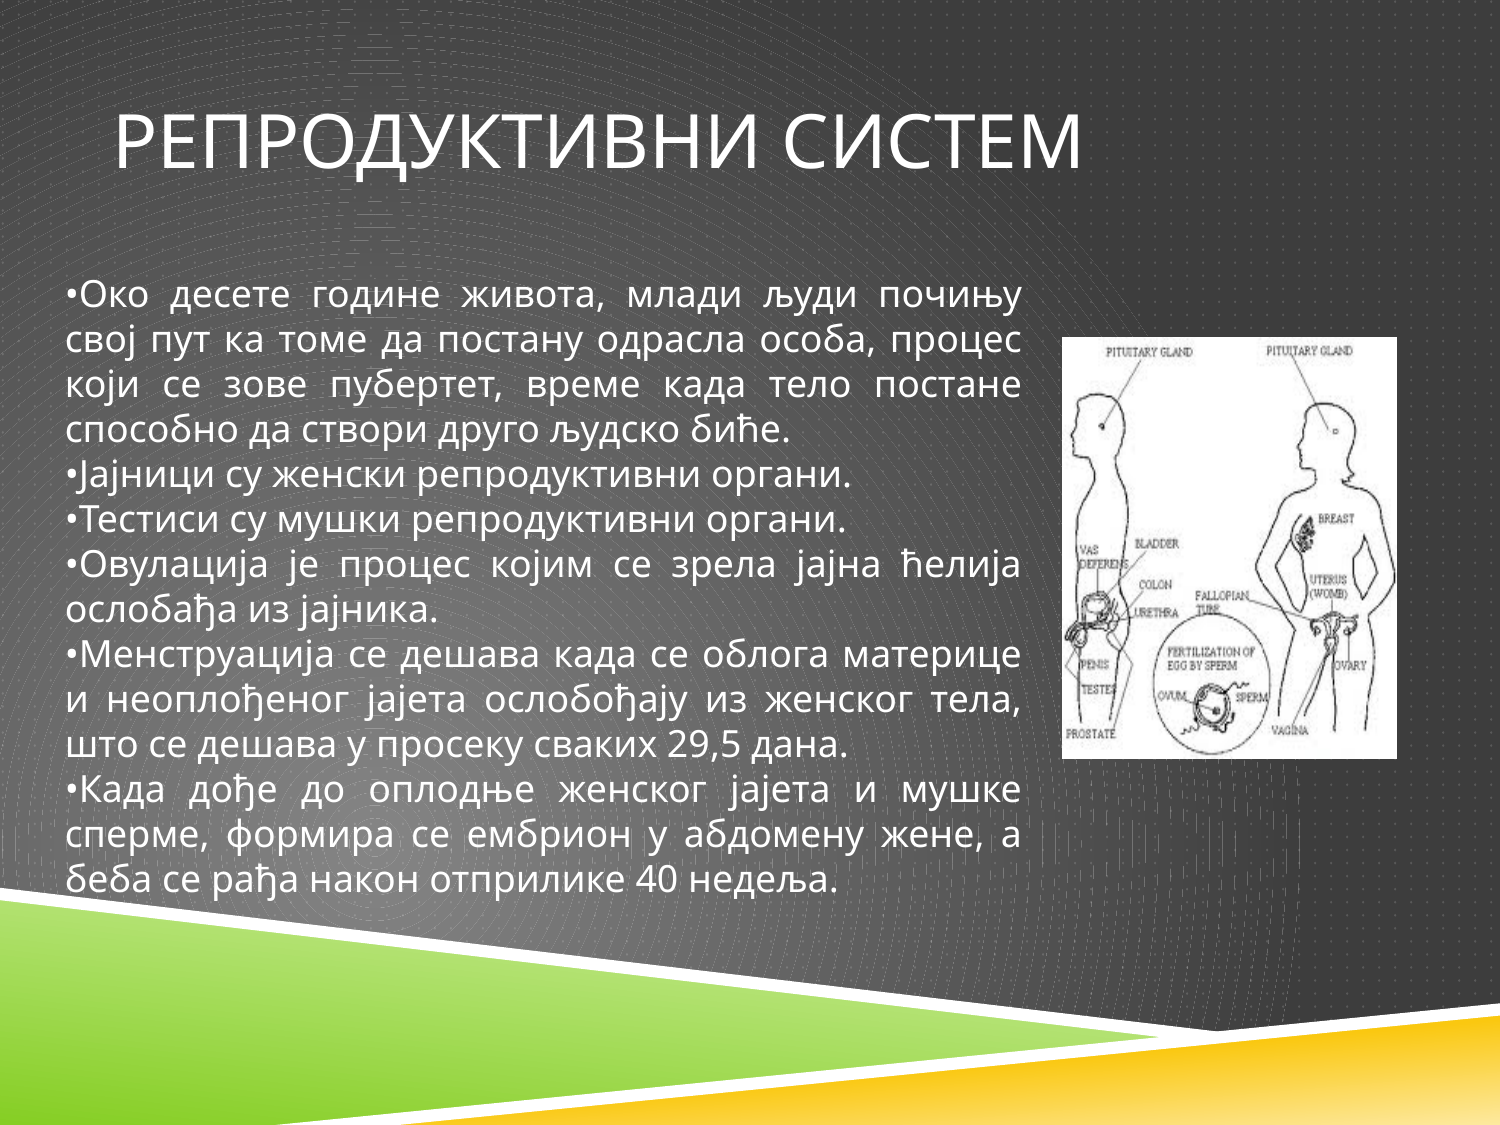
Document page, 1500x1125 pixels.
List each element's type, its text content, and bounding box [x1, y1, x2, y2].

text_box •Око десете године живота, млади људи почињу свој пут ка томе да постану одрасла особа, процес који се зове пубертет, време када тело постане способно да створи друго људско биће. •Јајници су женски репродуктивни органи. •Тестиси су мушки репродуктивни органи. •Овулација је процес којим се зрела јајна ћелија ослобађа из јајника. •Менструација се дешава када се облога материце и неоплођеног јајета ослобођају из женског тела, што се дешава у просеку сваких 29,5 дана. •Када дође до оплодње женског јајета и мушке сперме, формира се ембрион у абдомену жене, а беба се рађа након отприлике 40 недеља. [49, 262, 1038, 908]
title Репродуктивни систем [112, 45, 1388, 233]
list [1062, 337, 1398, 759]
